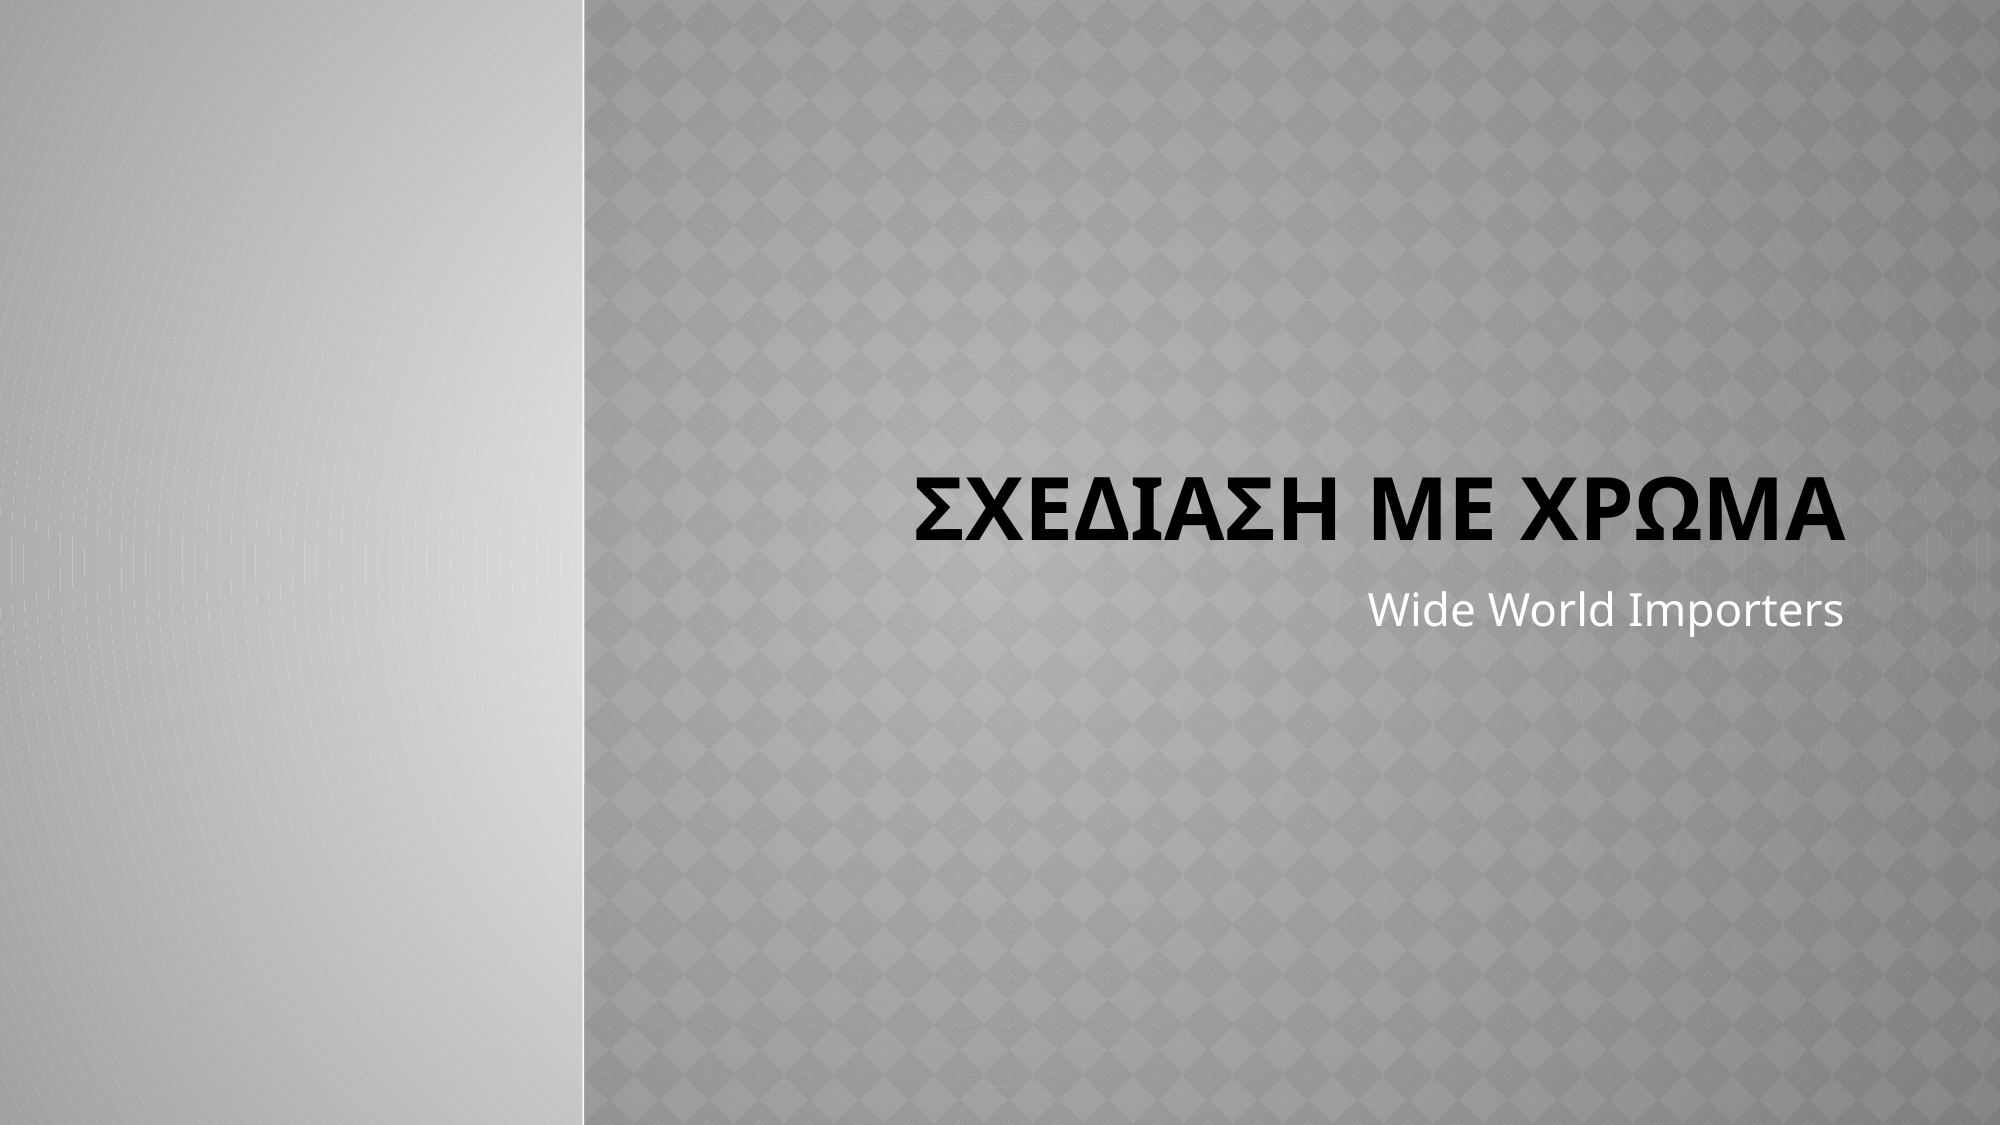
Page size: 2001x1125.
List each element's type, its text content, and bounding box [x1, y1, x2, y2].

title ΣΧΕΔΙΑΣΗ ΜΕ ΧΡΩΜΑ [736, 87, 1854, 558]
subtitle Wide World Importers [733, 580, 1853, 762]
